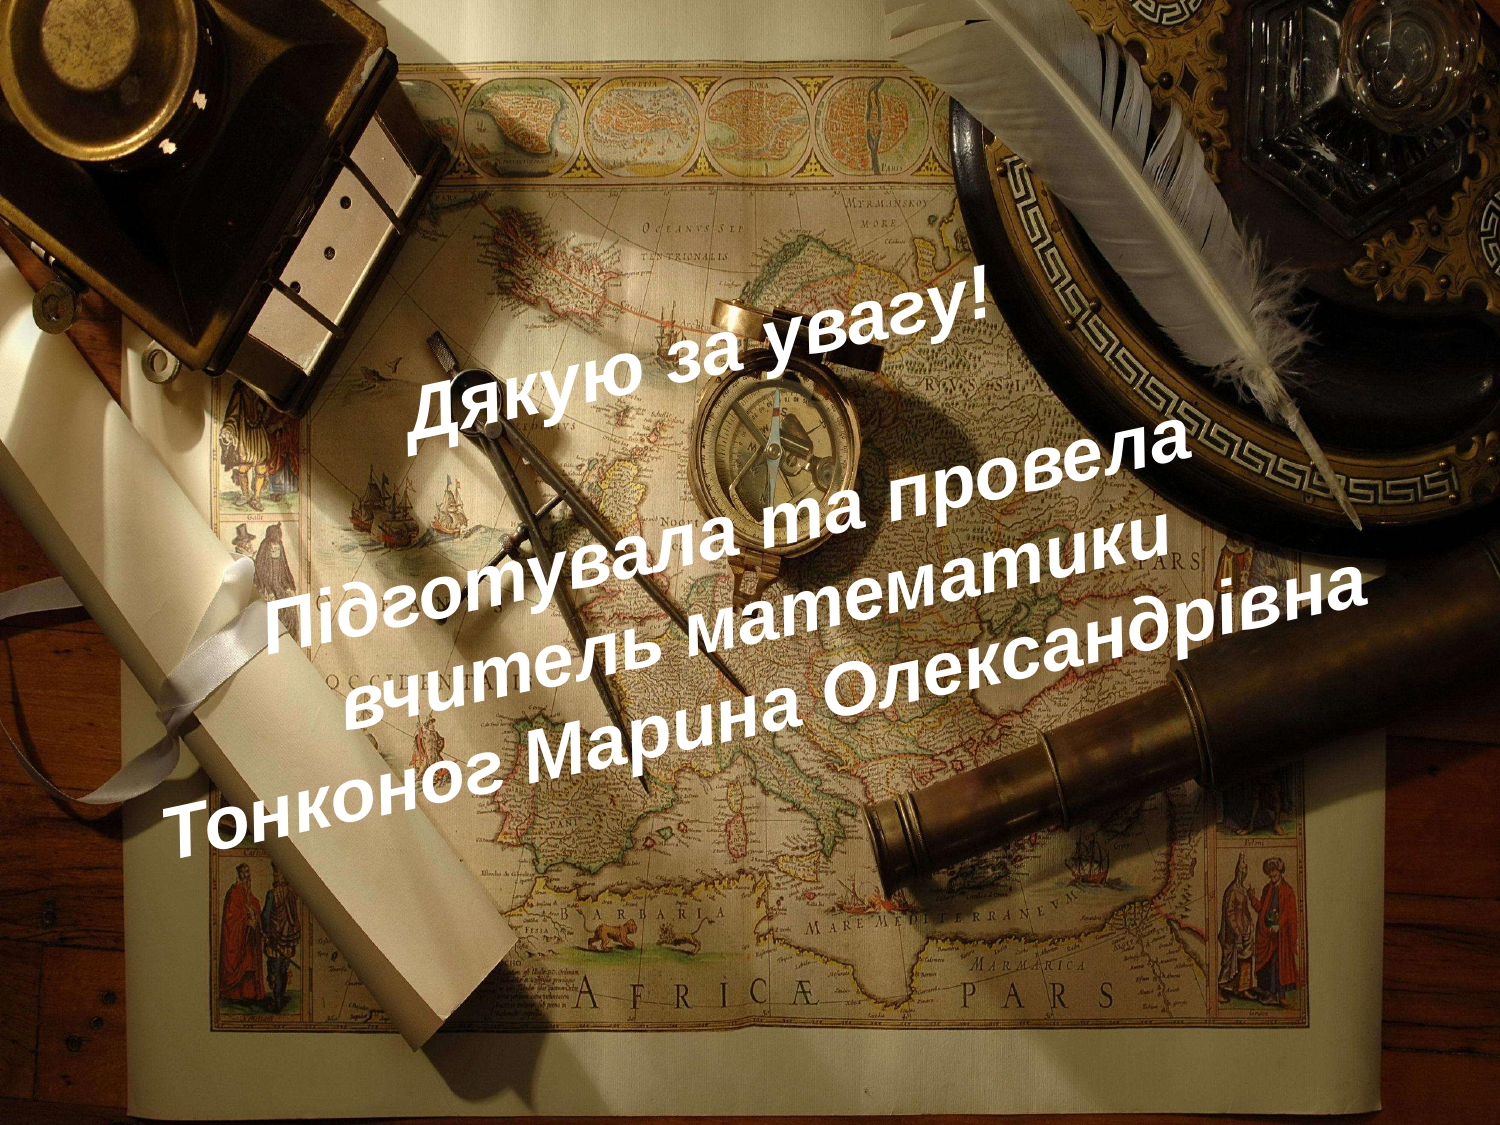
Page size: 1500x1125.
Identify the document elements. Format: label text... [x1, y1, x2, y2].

text_box Дякую за увагу! Підготувала та провела вчитель математики Тонконог Марина Олександрівна [59, 162, 1411, 887]
picture [0, 0, 1500, 1125]
